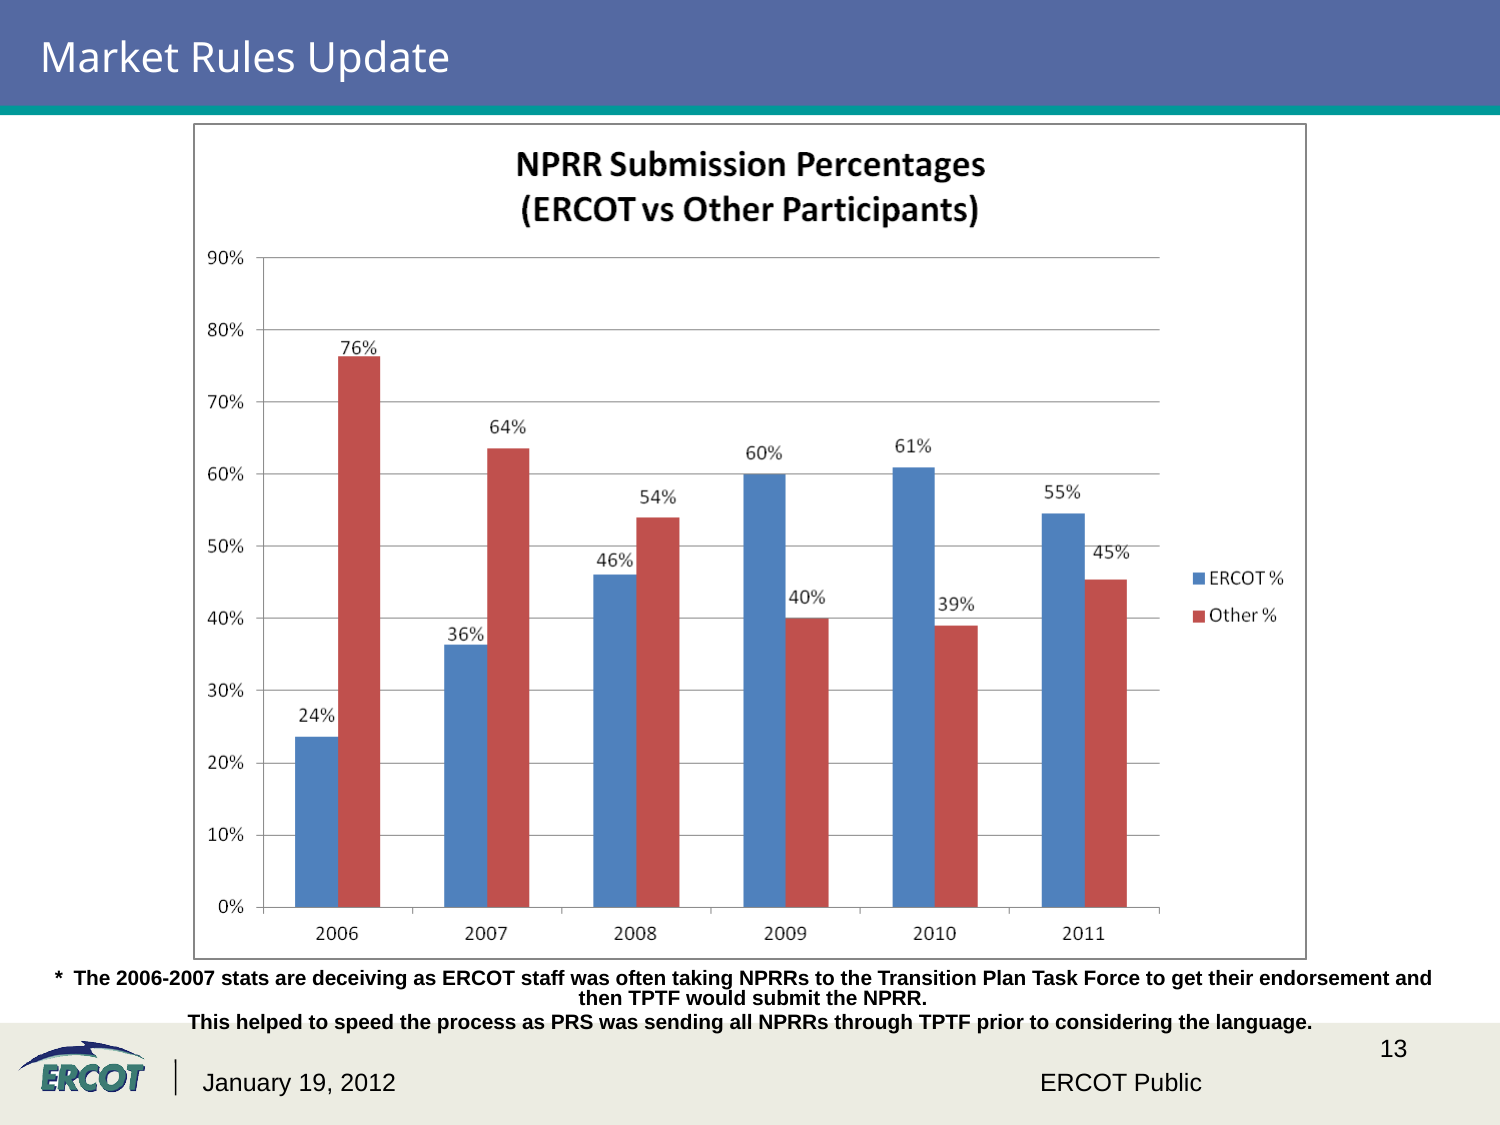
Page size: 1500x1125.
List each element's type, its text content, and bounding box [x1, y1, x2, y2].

picture [10, 1031, 151, 1111]
title Market Rules Update [24, 0, 1451, 113]
text_box * The 2006-2007 stats are deceiving as ERCOT staff was often taking NPRRs to the Transition Plan Task Force to get their endorsement and then TPTF would submit the NPRR. This helped to speed the process as PRS was sending all NPRRs through TPTF prior to considering the language. [24, 962, 1463, 1042]
text_box ERCOT Public [1025, 1059, 1438, 1125]
picture [192, 122, 1308, 962]
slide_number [187, 1059, 538, 1125]
